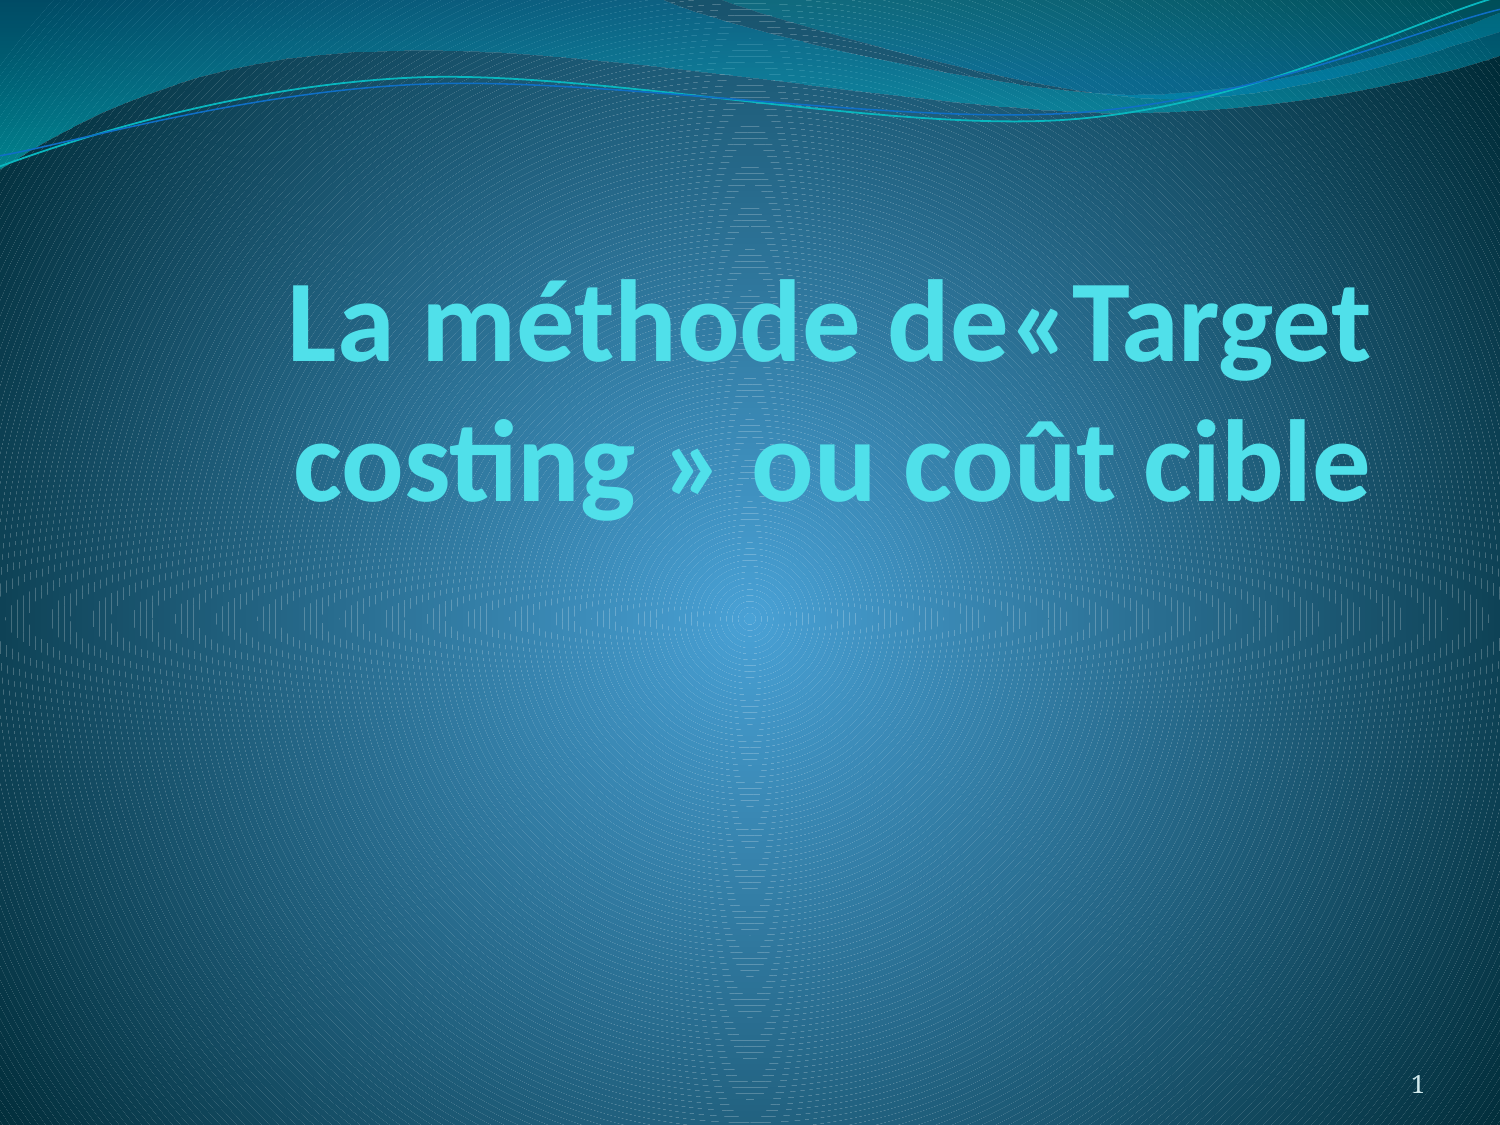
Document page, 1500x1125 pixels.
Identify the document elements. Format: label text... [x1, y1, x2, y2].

slide_number 1 [1299, 1042, 1425, 1103]
title La méthode de«Target costing » ou coût cible [87, 224, 1376, 525]
